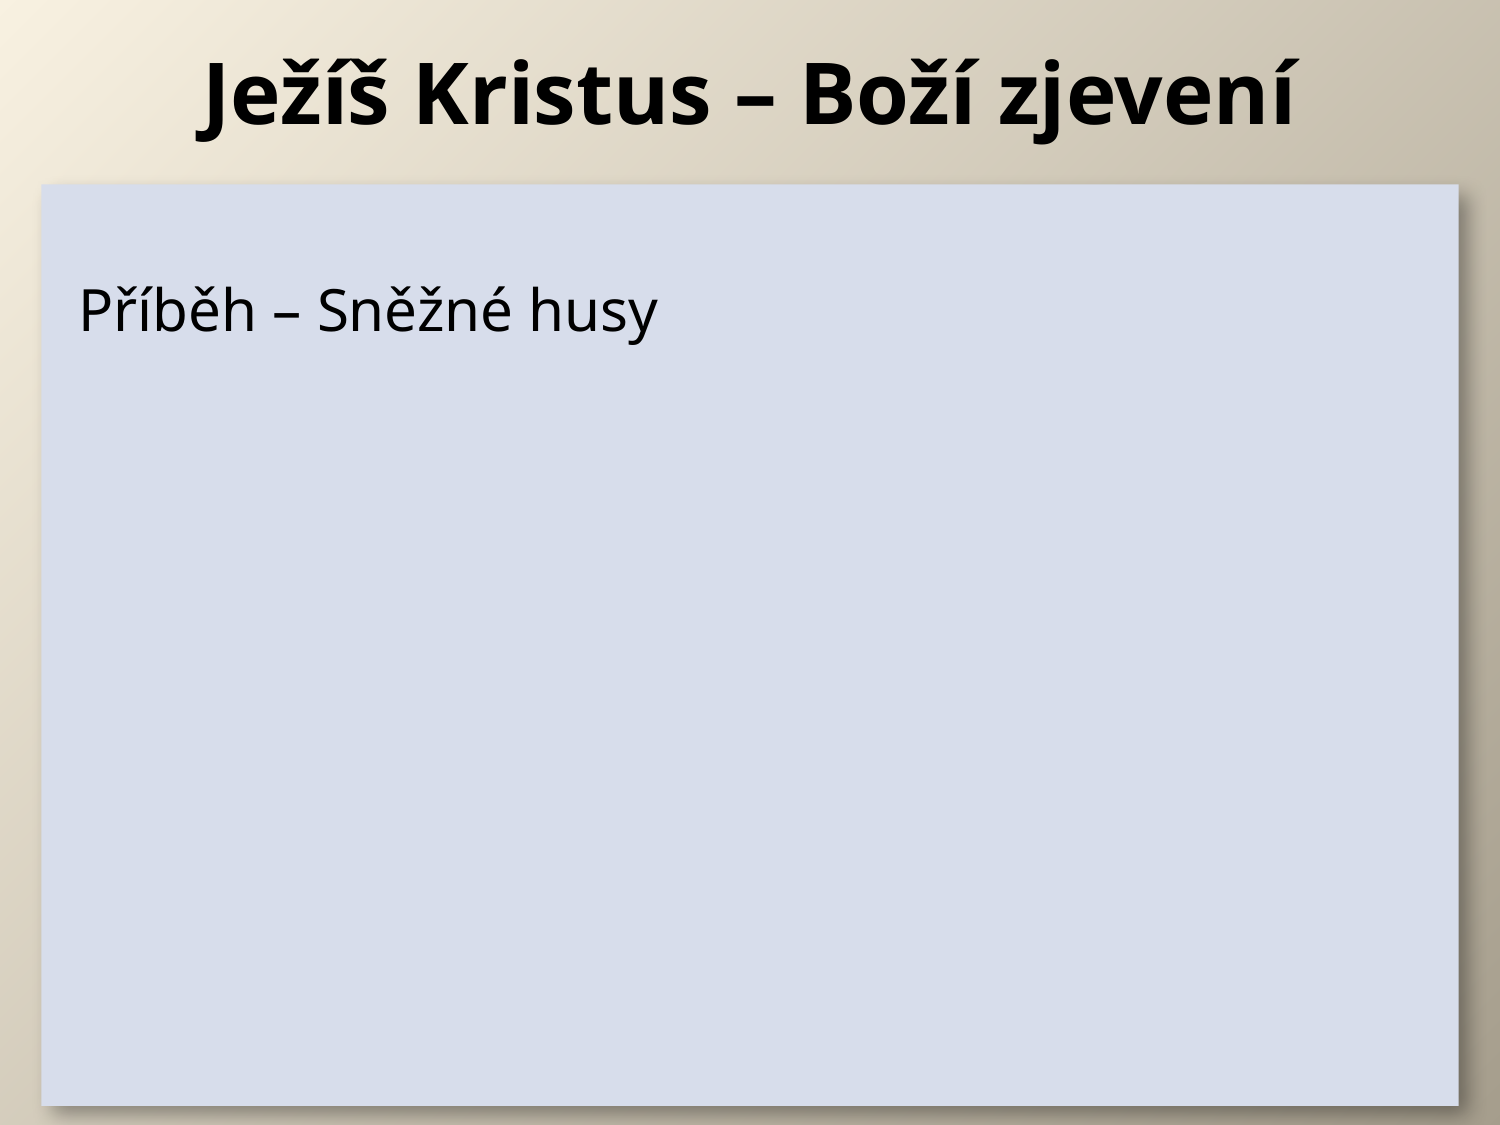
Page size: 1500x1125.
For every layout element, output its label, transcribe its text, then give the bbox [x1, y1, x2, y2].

title Ježíš Kristus – Boží zjevení [17, 19, 1483, 161]
list Příběh – Sněžné husy [41, 184, 1459, 1107]
